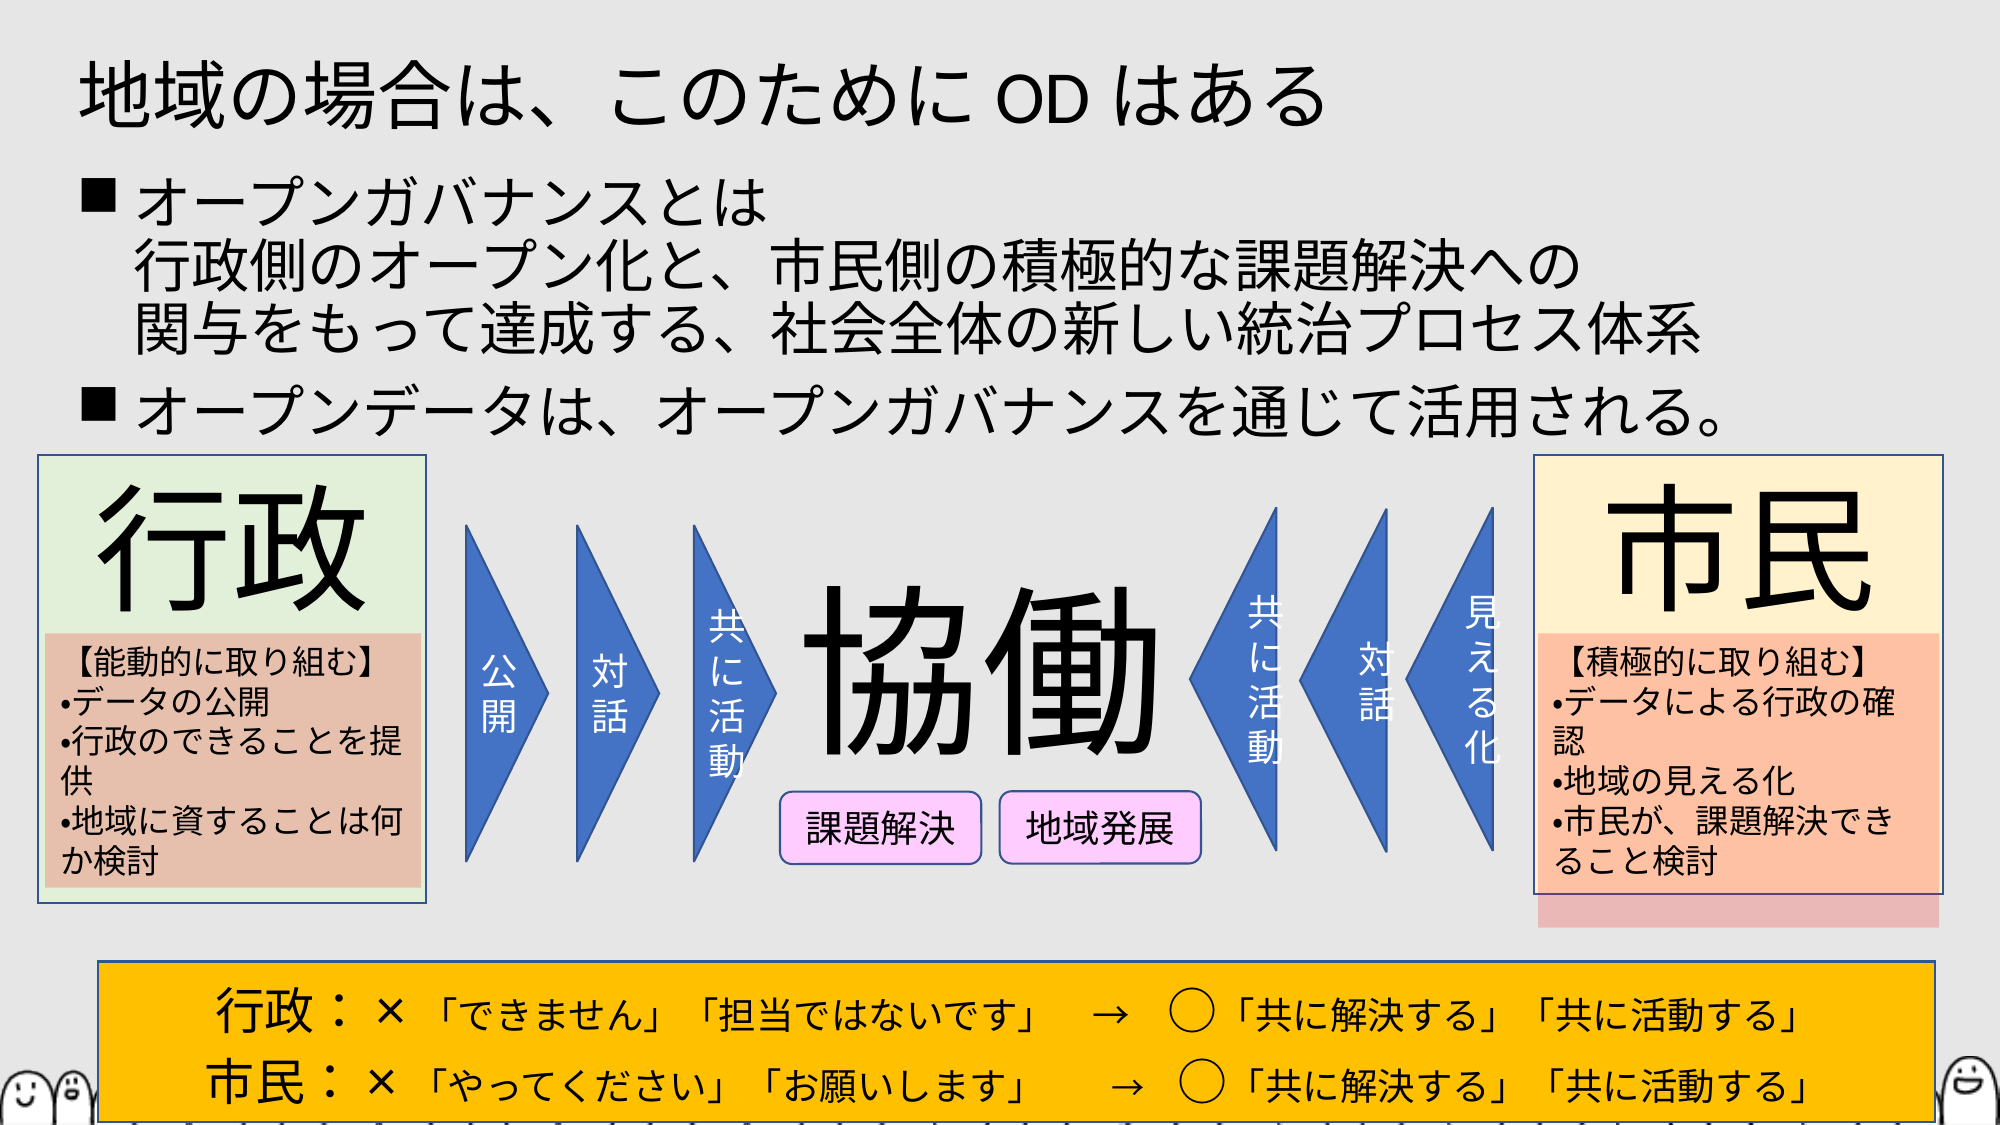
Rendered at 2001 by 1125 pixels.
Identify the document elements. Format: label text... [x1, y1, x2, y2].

text_box 【能動的に取り組む】 ・データの公開 ・行政のできることを提供 ・地域に資することは何か検討 [45, 633, 422, 888]
text_box 公開 [465, 524, 550, 863]
text_box 対話 [1298, 508, 1388, 853]
picture [0, 1056, 2000, 1125]
text_box 行政：×「できません」「担当ではないです」 → ○「共に解決する」「共に活動する」 市民：×「やってください」「お願いします」 → ○「共に解決する」「共に活動する」 [97, 960, 1936, 1123]
text_box 行政 [37, 454, 427, 904]
list オープンガバナンスとは 行政側のオープン化と、市民側の積極的な課題解決への 関与をもって達成する、社会全体の新しい統治プロセス体系 オープンデータは、オープンガバナンスを通じて活用される。 [31, 166, 1969, 1022]
text_box 市民 [1533, 454, 1944, 895]
text_box 対話 [576, 524, 661, 863]
text_box 共 に活動 [692, 524, 778, 863]
text_box 課題解決 [778, 790, 983, 866]
text_box 協働 [783, 550, 1180, 785]
text_box 地域発展 [998, 790, 1203, 865]
title 地域の場合は、このためにODはある [31, 32, 1969, 166]
text_box 【積極的に取り組む】 ・データによる行政の確認 ・地域の見える化 ・市民が、課題解決できること検討 [1538, 633, 1940, 928]
text_box 共に活動 [1188, 506, 1278, 852]
text_box 見える化 [1405, 506, 1494, 852]
